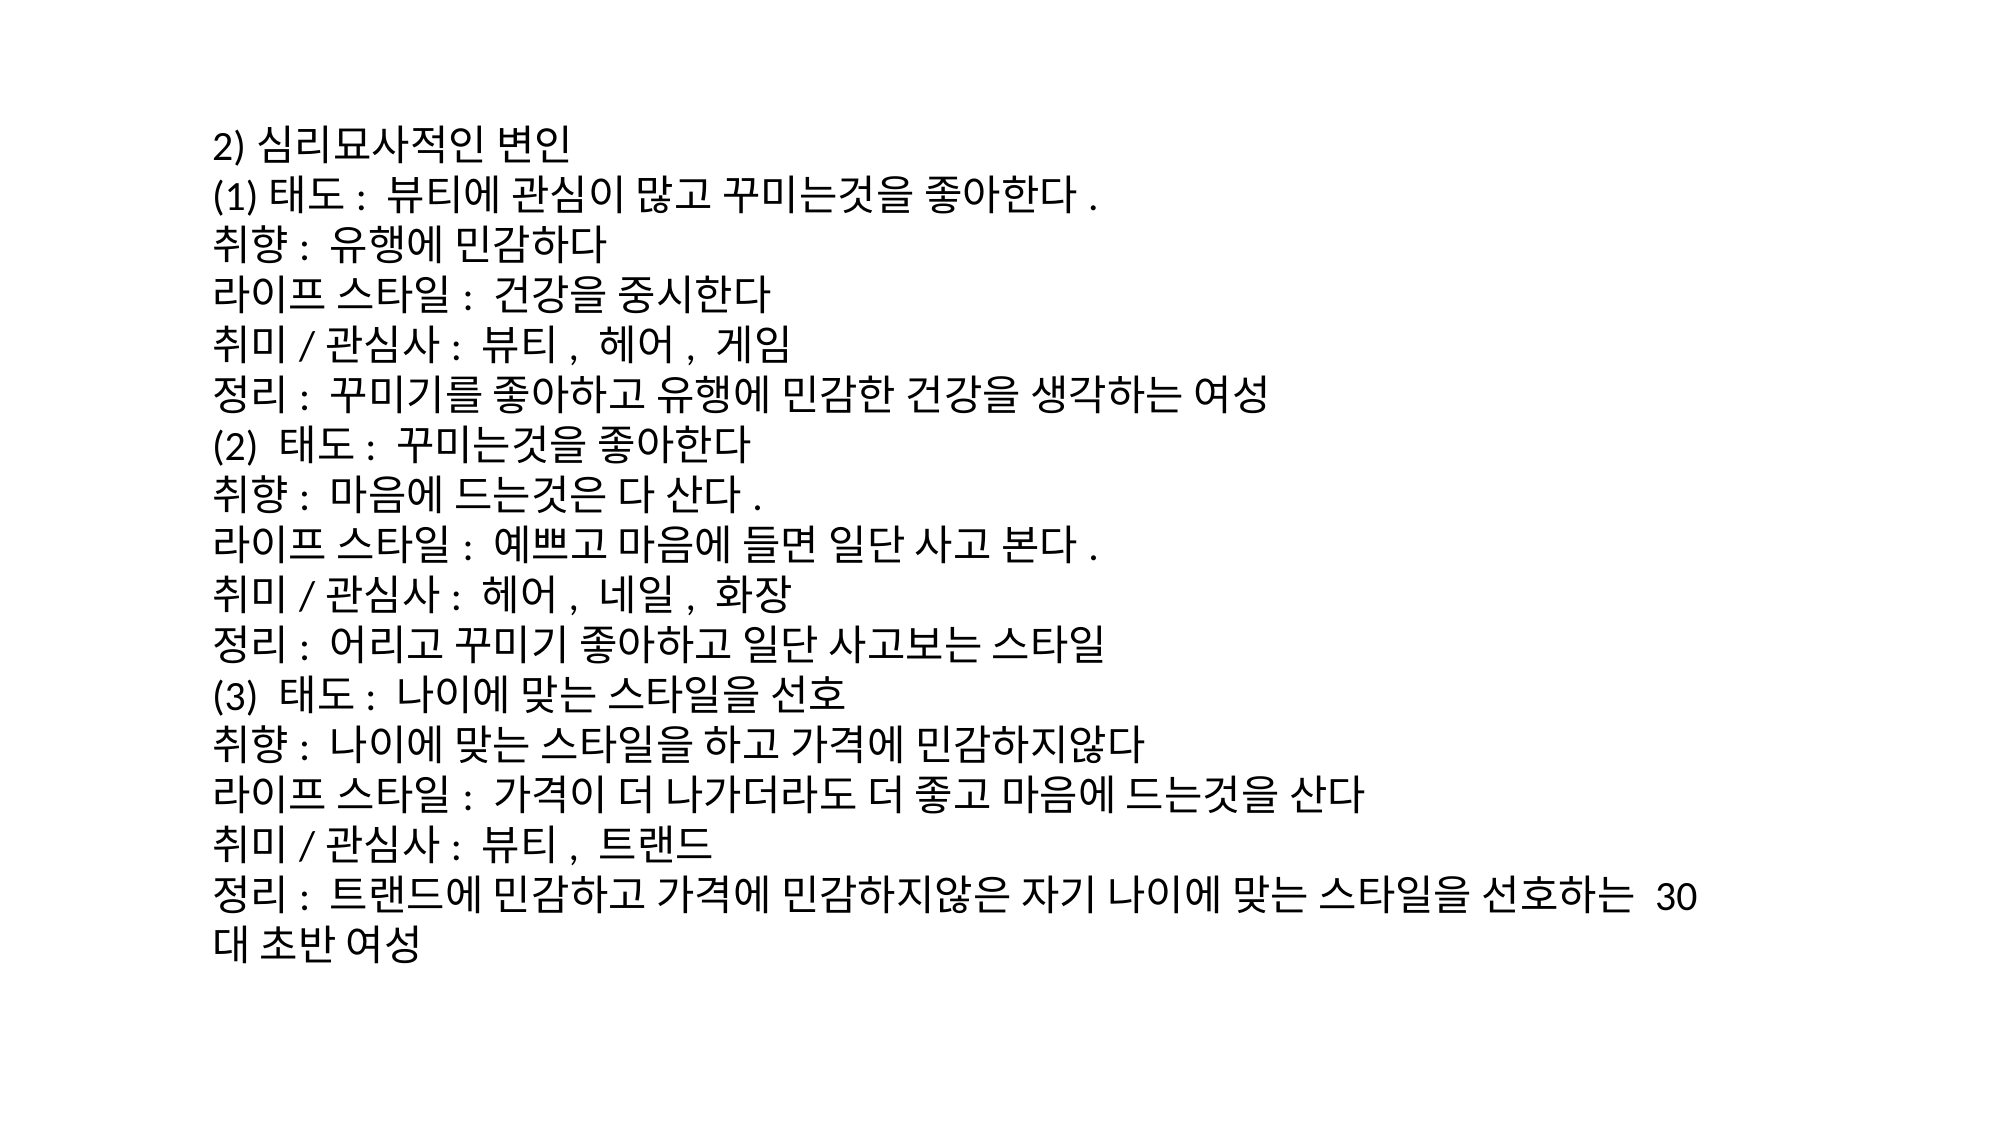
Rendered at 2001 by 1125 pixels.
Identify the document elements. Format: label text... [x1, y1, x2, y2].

text_box 2)심리묘사적인 변인 (1)태도: 뷰티에 관심이 많고 꾸미는것을 좋아한다. 취향: 유행에 민감하다 라이프 스타일: 건강을 중시한다 취미/관심사: 뷰티, 헤어, 게임 정리: 꾸미기를 좋아하고 유행에 민감한 건강을 생각하는 여성 (2) 태도: 꾸미는것을 좋아한다 취향: 마음에 드는것은 다 산다. 라이프 스타일: 예쁘고 마음에 들면 일단 사고 본다. 취미/관심사: 헤어, 네일, 화장 정리: 어리고 꾸미기 좋아하고 일단 사고보는 스타일 (3) 태도: 나이에 맞는 스타일을 선호 취향: 나이에 맞는 스타일을 하고 가격에 민감하지않다 라이프 스타일: 가격이 더 나가더라도 더 좋고 마음에 드는것을 산다 취미/관심사: 뷰티, 트랜드 정리: 트랜드에 민감하고 가격에 민감하지않은 자기 나이에 맞는 스타일을 선호하는 30대 초반 여성 [197, 111, 1740, 977]
